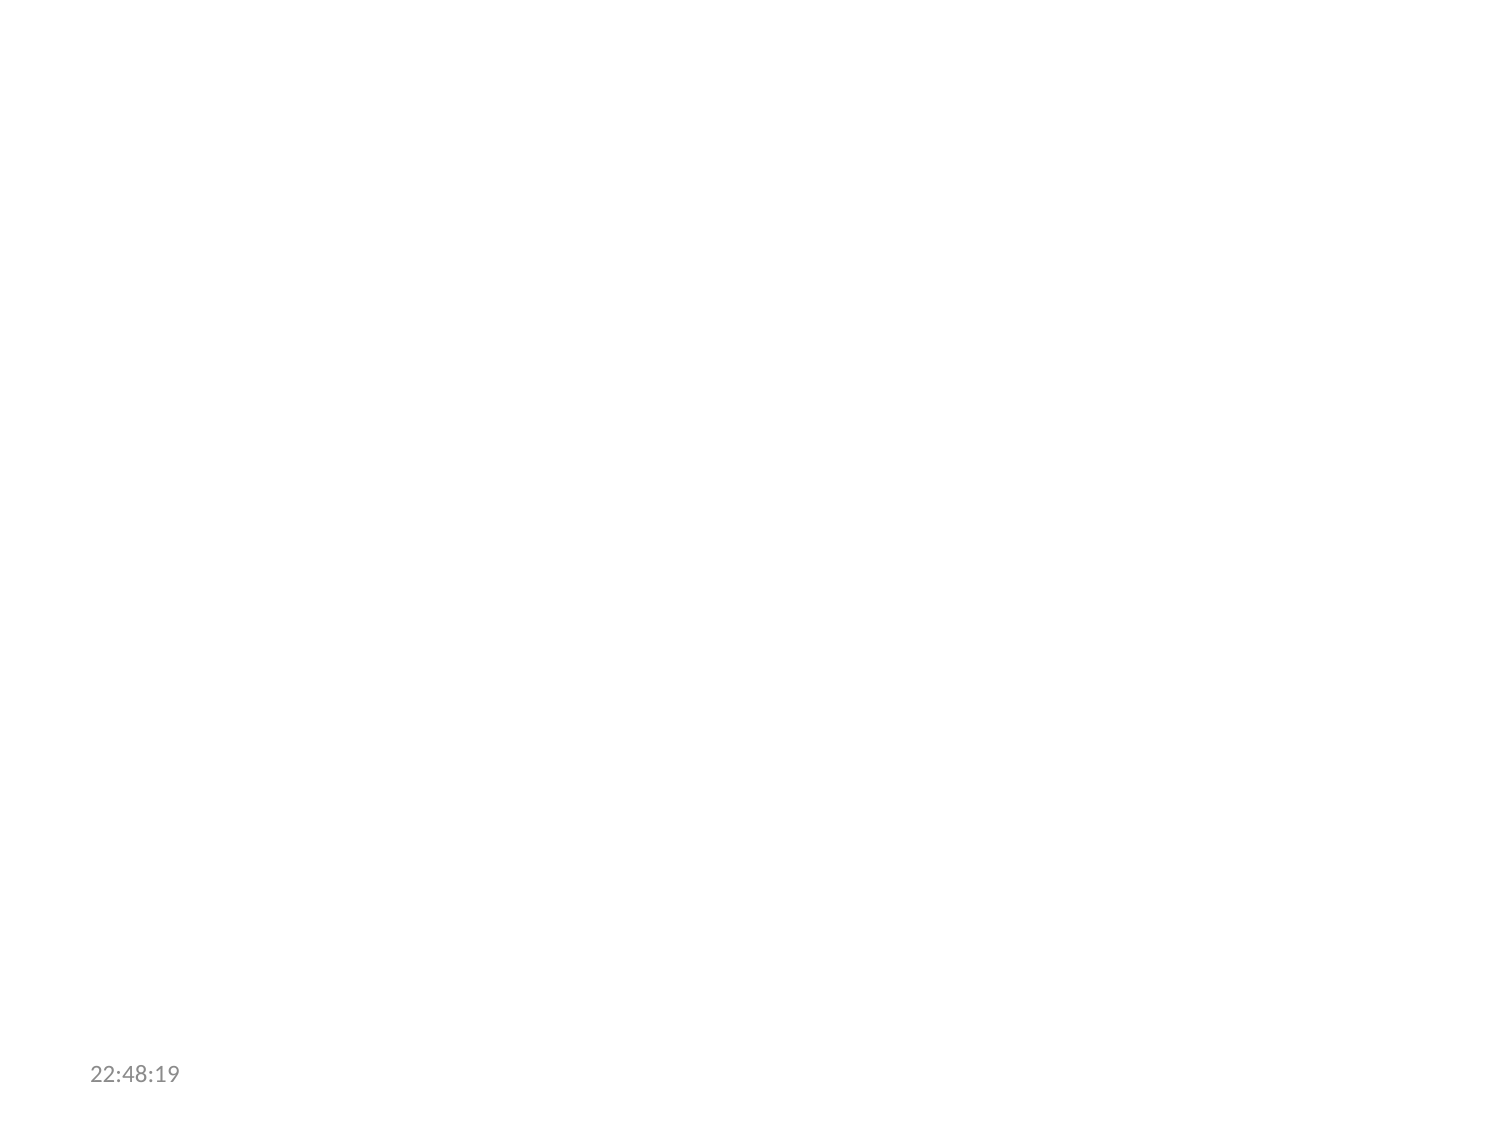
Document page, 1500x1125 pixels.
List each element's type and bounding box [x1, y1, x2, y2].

slide_number [75, 1042, 425, 1103]
